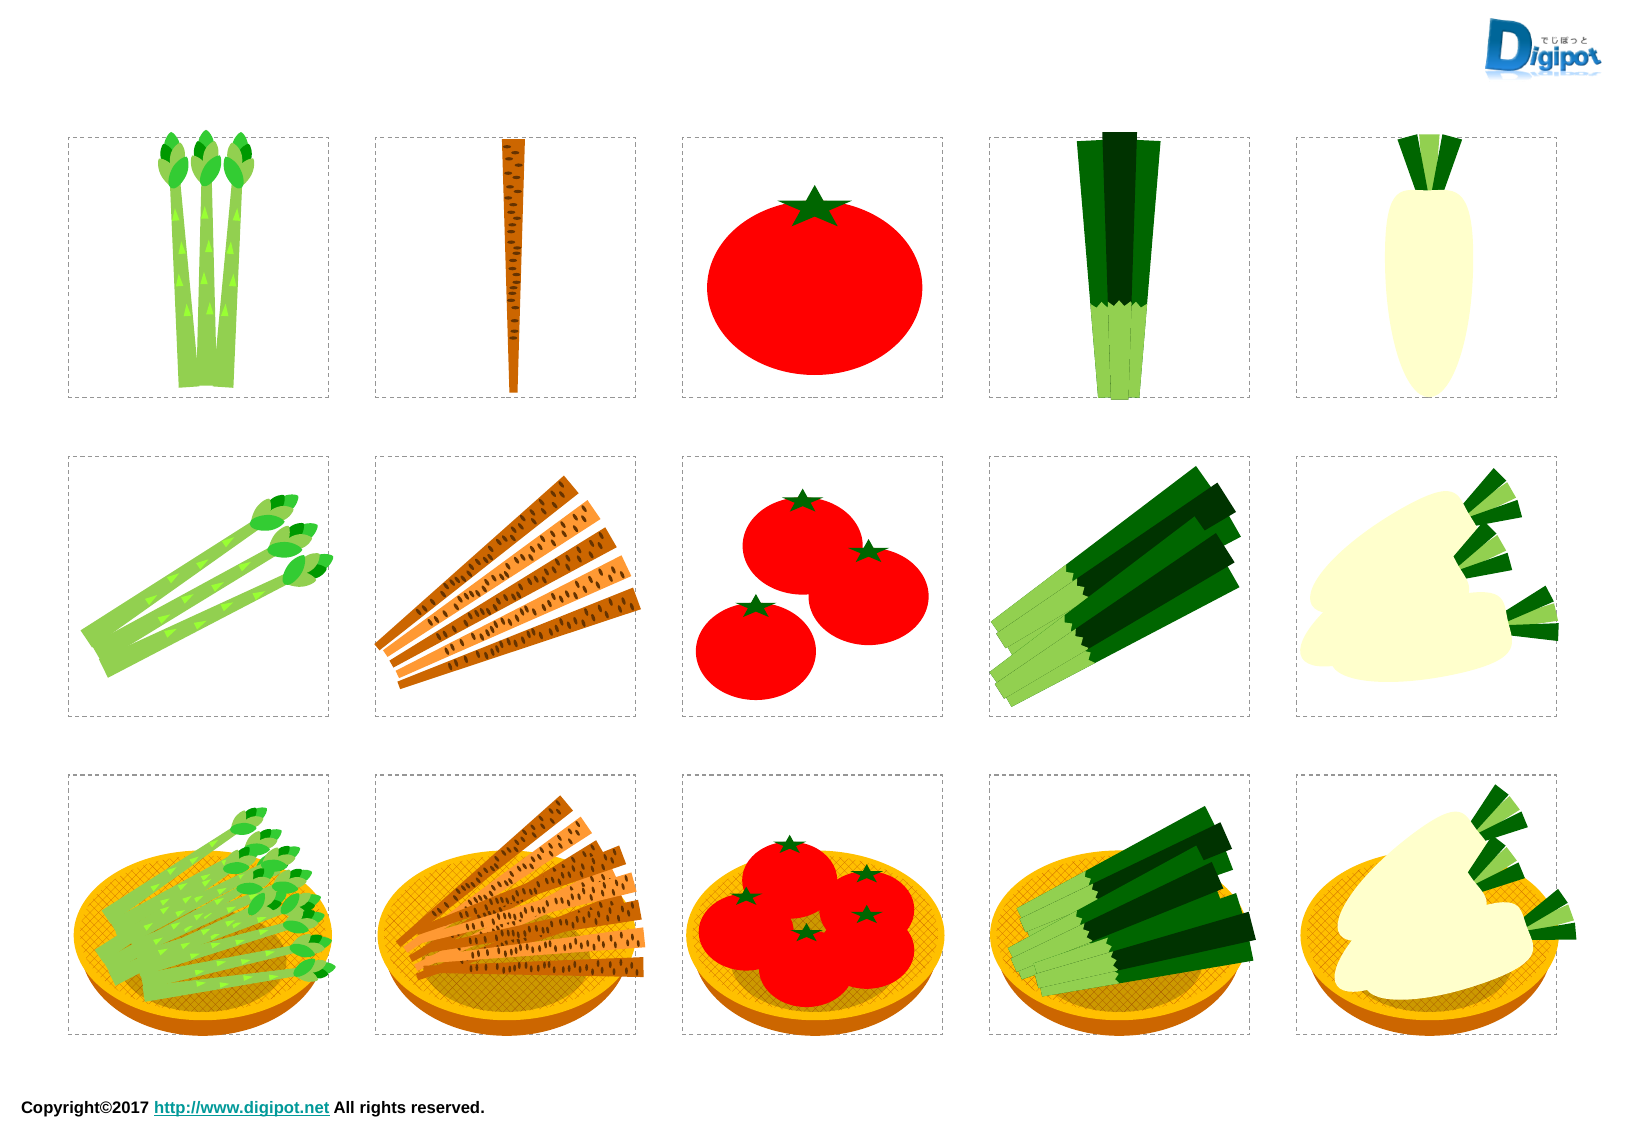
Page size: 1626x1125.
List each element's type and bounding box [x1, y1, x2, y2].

text_box [706, 184, 923, 376]
text_box [166, 129, 246, 388]
text_box [977, 532, 1248, 655]
text_box [166, 460, 246, 719]
text_box [1300, 830, 1573, 1037]
text_box [685, 834, 945, 1037]
text_box [695, 488, 929, 701]
text_box [1384, 134, 1474, 398]
text_box [377, 850, 642, 1037]
text_box [73, 849, 335, 1037]
text_box [989, 850, 1262, 1037]
picture [1485, 18, 1602, 82]
text_box [1286, 508, 1559, 677]
text_box [501, 138, 526, 393]
text_box [1082, 131, 1155, 400]
text_box [443, 472, 555, 733]
